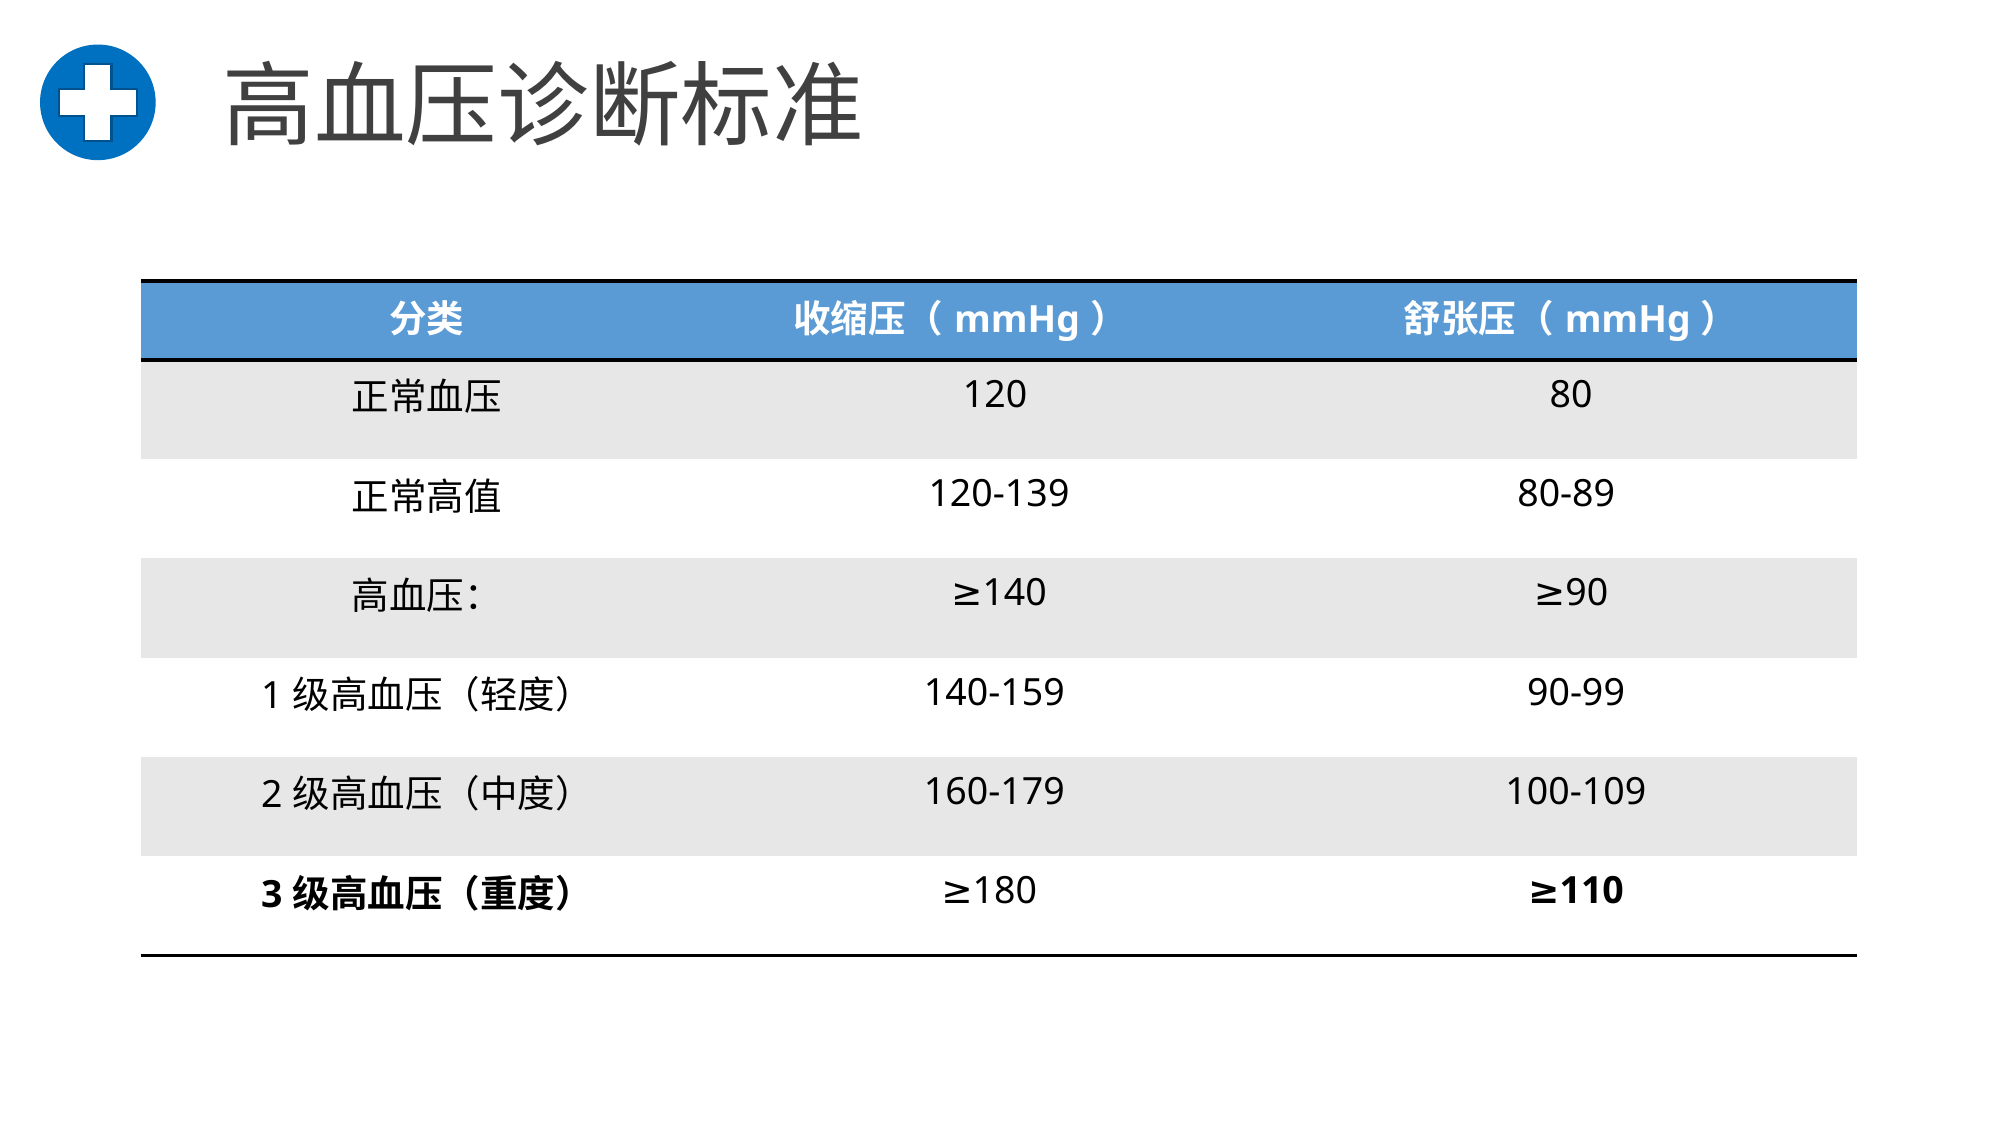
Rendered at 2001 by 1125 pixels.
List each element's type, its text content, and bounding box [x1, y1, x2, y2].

table_header 舒张压（mmHg） [1285, 283, 1857, 358]
table_cell 3级高血压（重度） [141, 856, 713, 954]
table_cell ≥180 [713, 856, 1285, 954]
table_cell 90-99 [1285, 658, 1857, 757]
table_cell 80 [1285, 362, 1857, 459]
table_cell 120 [713, 362, 1285, 459]
text_box 高血压诊断标准 [201, 36, 886, 168]
table_cell 100-109 [1285, 757, 1857, 856]
table_cell 120-139 [713, 459, 1285, 558]
table_cell 高血压： [141, 558, 713, 658]
table_cell 2级高血压（中度） [141, 757, 713, 856]
table_cell ≥140 [713, 558, 1285, 658]
table_cell 140-159 [713, 658, 1285, 757]
table_cell 正常血压 [141, 362, 713, 459]
table_cell 80-89 [1285, 459, 1857, 558]
table_cell 1级高血压（轻度） [141, 658, 713, 757]
table_header 收缩压（mmHg） [713, 283, 1285, 358]
table_cell ≥90 [1285, 558, 1857, 658]
table_header 分类 [141, 283, 713, 358]
table_cell ≥110 [1285, 856, 1857, 954]
table_cell 160-179 [713, 757, 1285, 856]
table_cell 正常高值 [141, 459, 713, 558]
